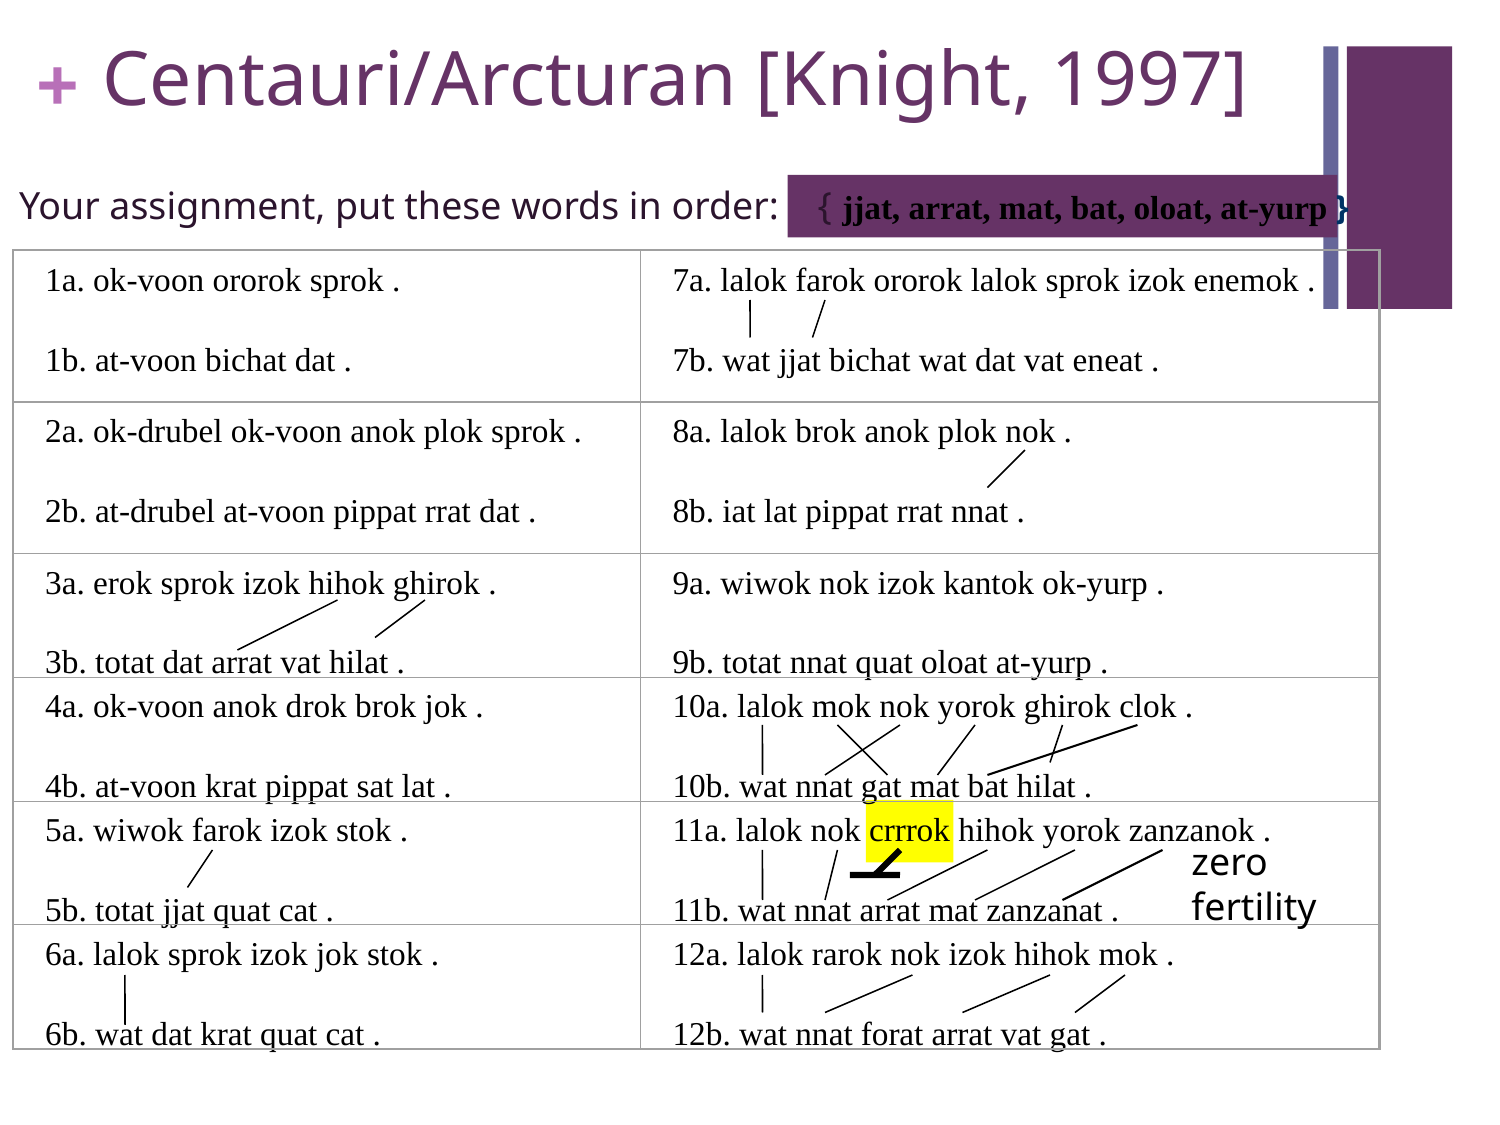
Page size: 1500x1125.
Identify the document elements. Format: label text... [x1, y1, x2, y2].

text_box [11, 249, 1381, 1050]
title Centauri/Arcturan [Knight, 1997] [87, 22, 1475, 161]
text_box Your assignment, put these words in order: { jjat, arrat, mat, bat, oloat, at-yurp } [4, 174, 1364, 235]
